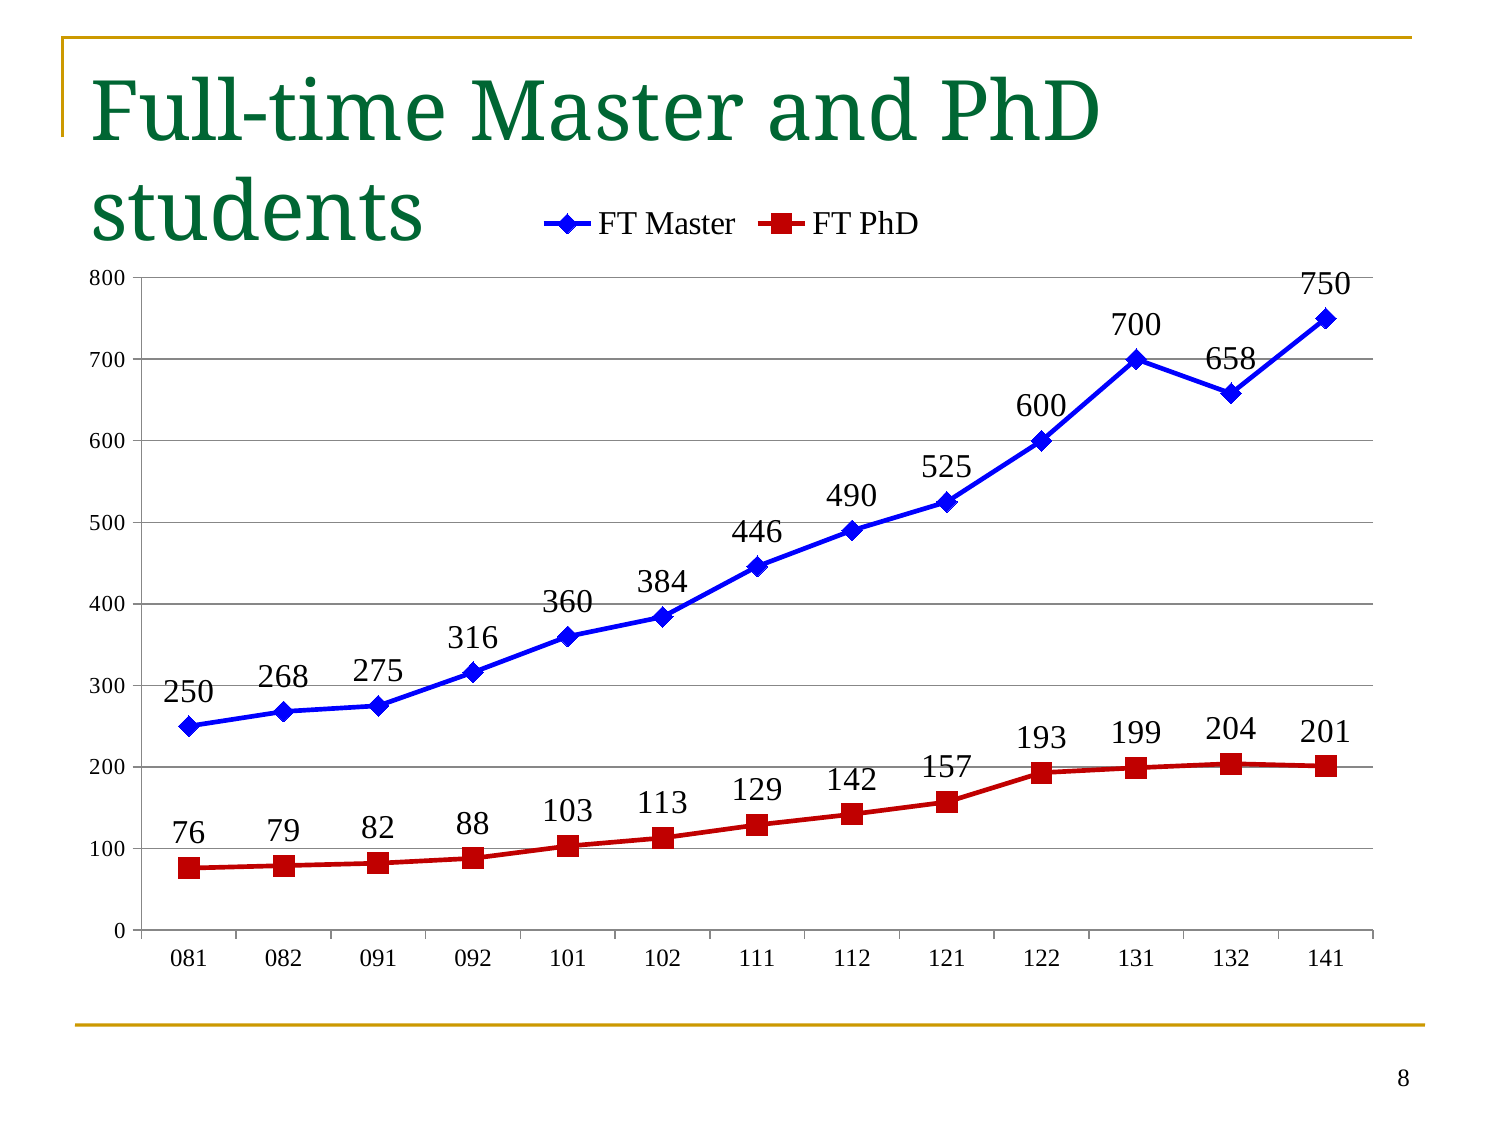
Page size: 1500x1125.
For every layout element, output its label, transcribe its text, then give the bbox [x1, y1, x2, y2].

slide_number 8 [1249, 1037, 1426, 1100]
chart [62, 187, 1401, 988]
title Full-time Master and PhD students [74, 49, 1426, 180]
